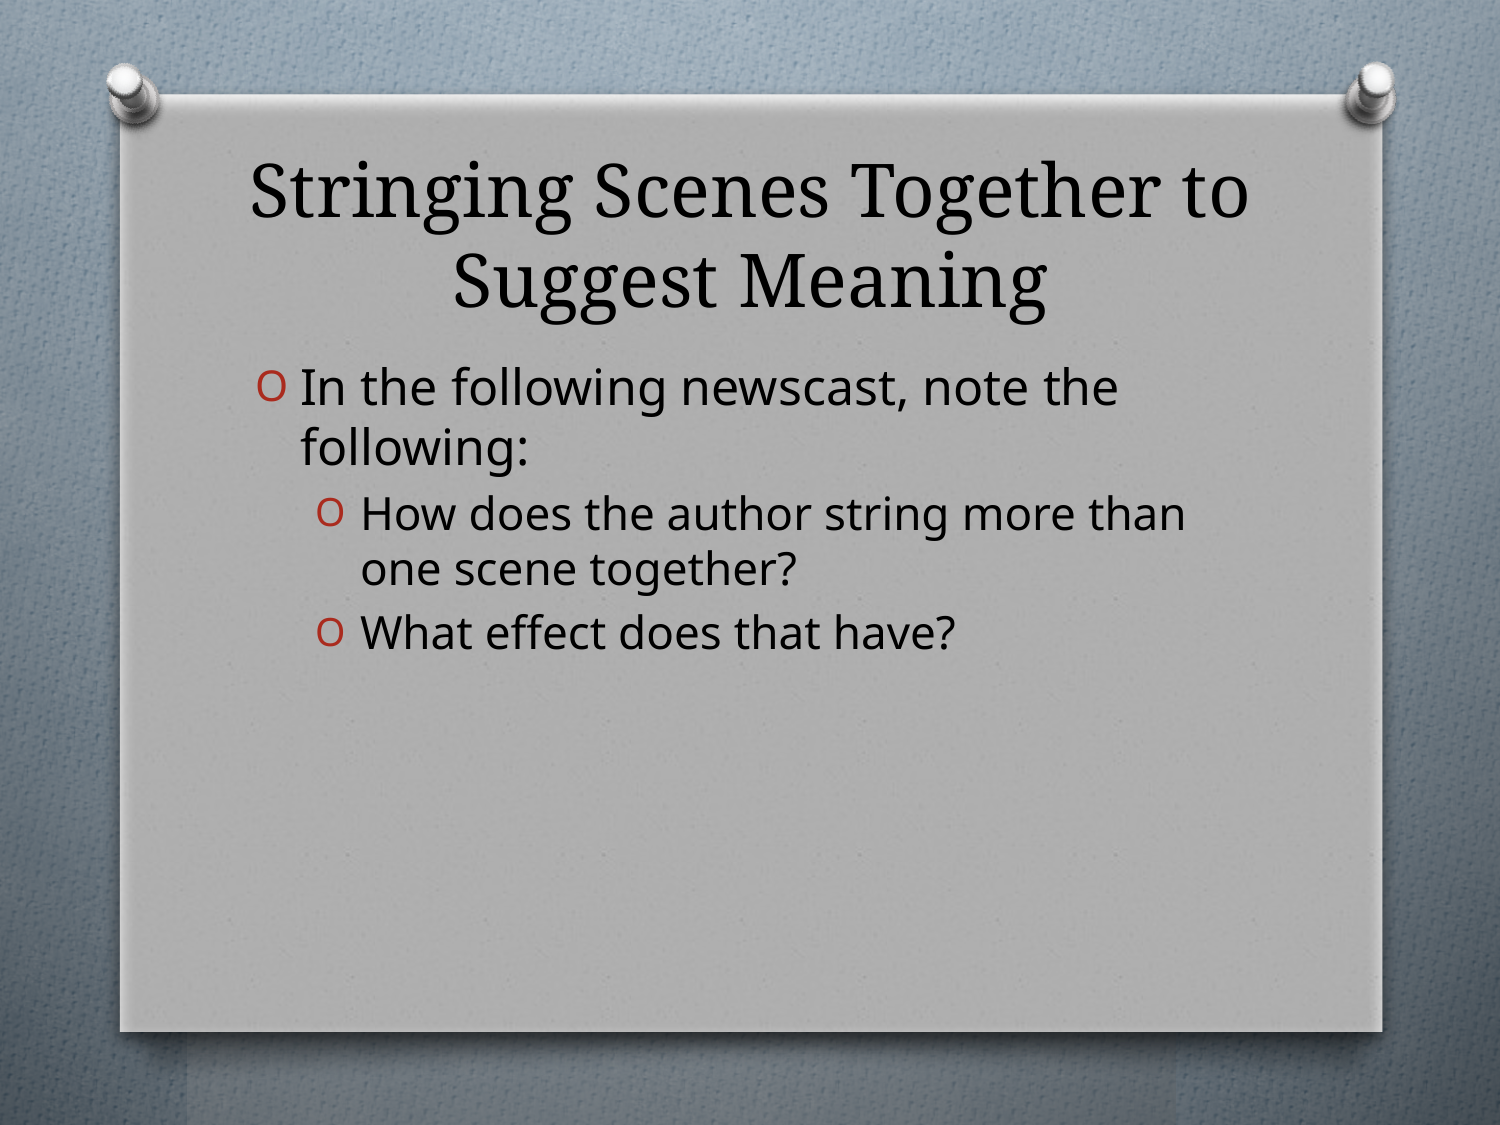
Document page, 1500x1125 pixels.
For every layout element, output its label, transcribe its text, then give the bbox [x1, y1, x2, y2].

picture [75, 29, 198, 153]
picture [1317, 35, 1439, 156]
title Stringing Scenes Together to Suggest Meaning [179, 134, 1323, 332]
list In the following newscast, note the following: How does the author string more than one scene together? What effect does that have? [240, 347, 1257, 939]
